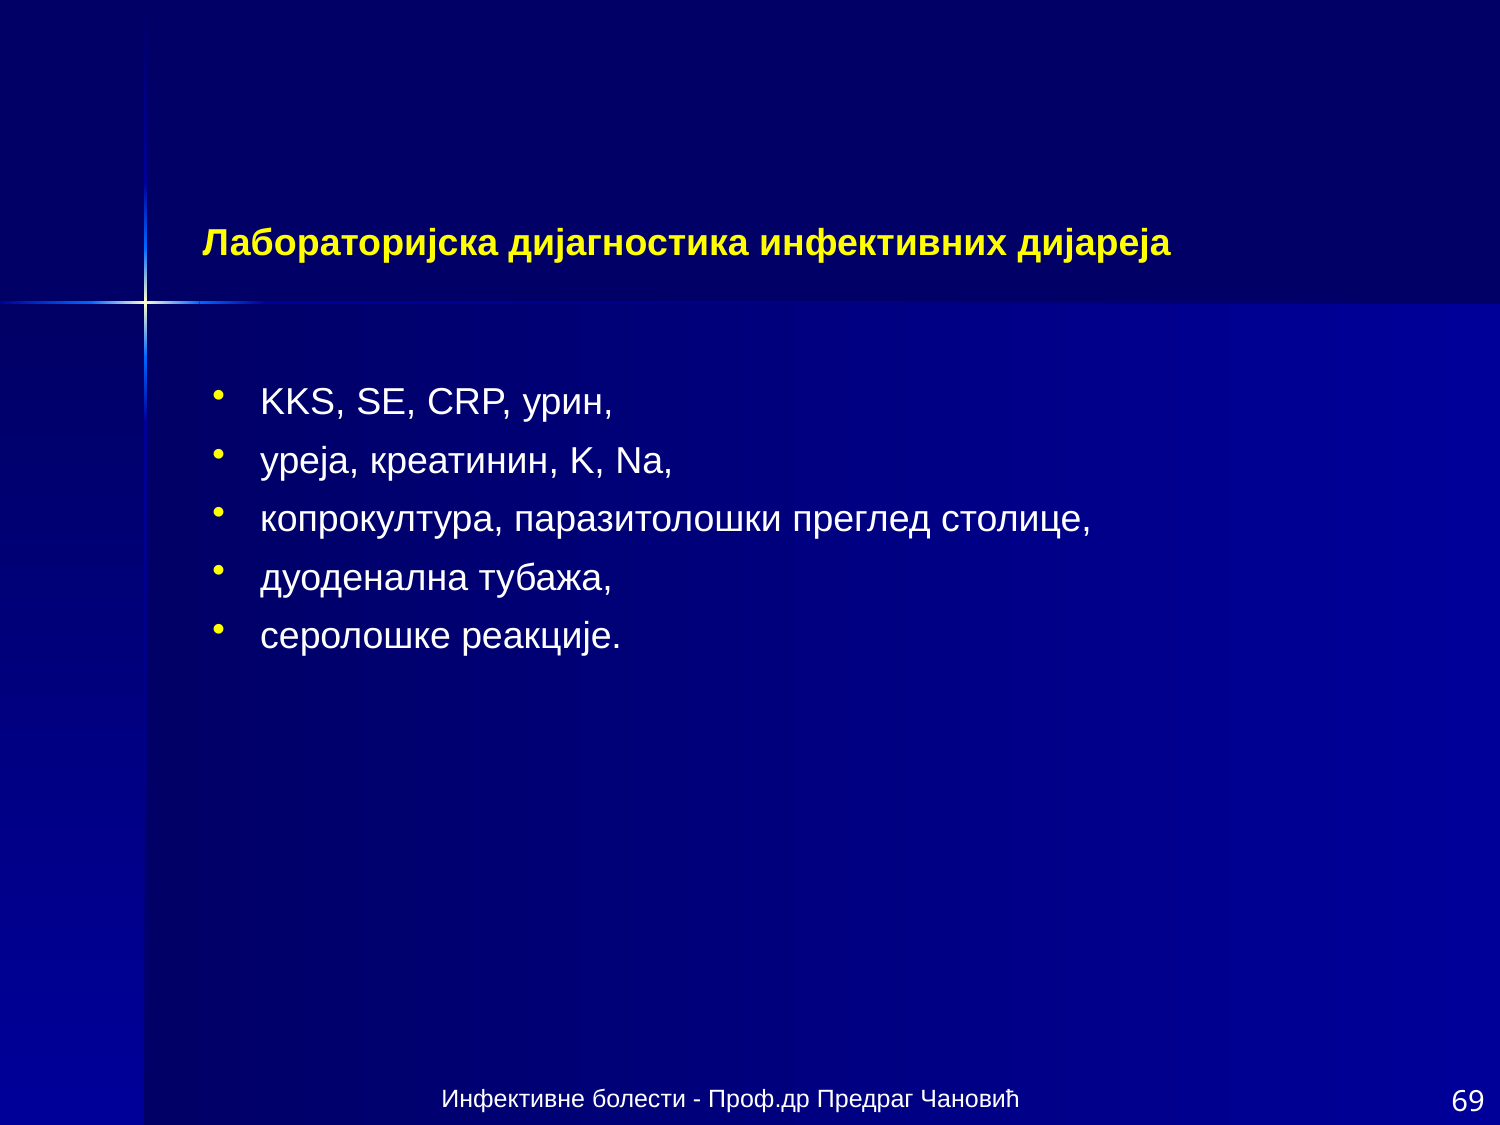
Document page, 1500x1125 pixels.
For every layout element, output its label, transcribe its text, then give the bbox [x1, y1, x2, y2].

slide_number 69 [1324, 1074, 1500, 1125]
text_box Лабораторијска дијагностика инфективних дијареја [187, 210, 1197, 271]
footer Инфективне болести - Проф.др Предраг Чановић [412, 1074, 1051, 1125]
text_box KKS, SE, CRP, урин, уреја, креатинин, K, Na, копрокултура, паразитолошки преглед столице, дуоденална тубажа, серолошке реакције. [197, 356, 1161, 664]
